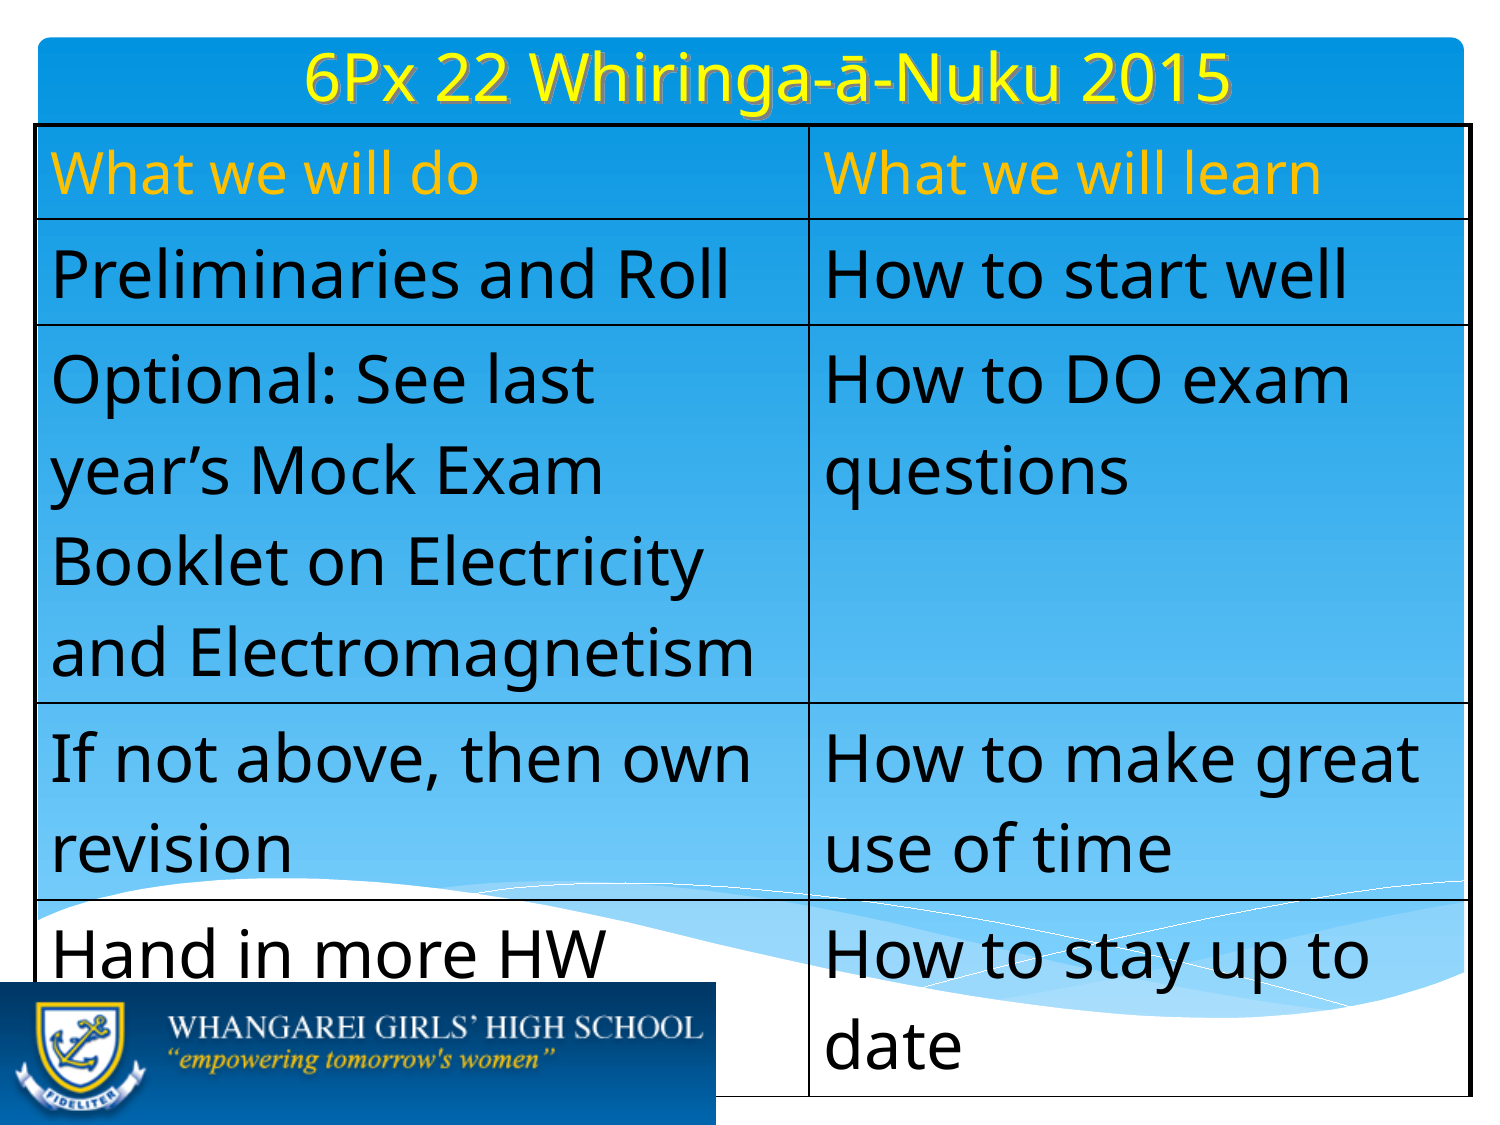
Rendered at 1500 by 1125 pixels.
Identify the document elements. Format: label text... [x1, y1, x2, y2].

table_cell How to DO exam questions [810, 326, 1468, 702]
table_header What we will do [37, 127, 808, 218]
picture [0, 982, 716, 1125]
table_cell How to start well [810, 220, 1468, 324]
table_cell How to make great use of time [810, 704, 1468, 899]
text_box 6Px 22 Whiringa-ā-Nuku 2015 [162, 24, 1375, 123]
table_cell Preliminaries and Roll [37, 220, 808, 324]
table_cell Optional: See last year’s Mock Exam Booklet on Electricity and Electromagnetism [37, 326, 808, 702]
table_cell If not above, then own revision [37, 704, 808, 899]
table_cell Hand in more HW [37, 901, 808, 1096]
table_header What we will learn [810, 127, 1468, 218]
table_cell How to stay up to date [810, 901, 1468, 1096]
